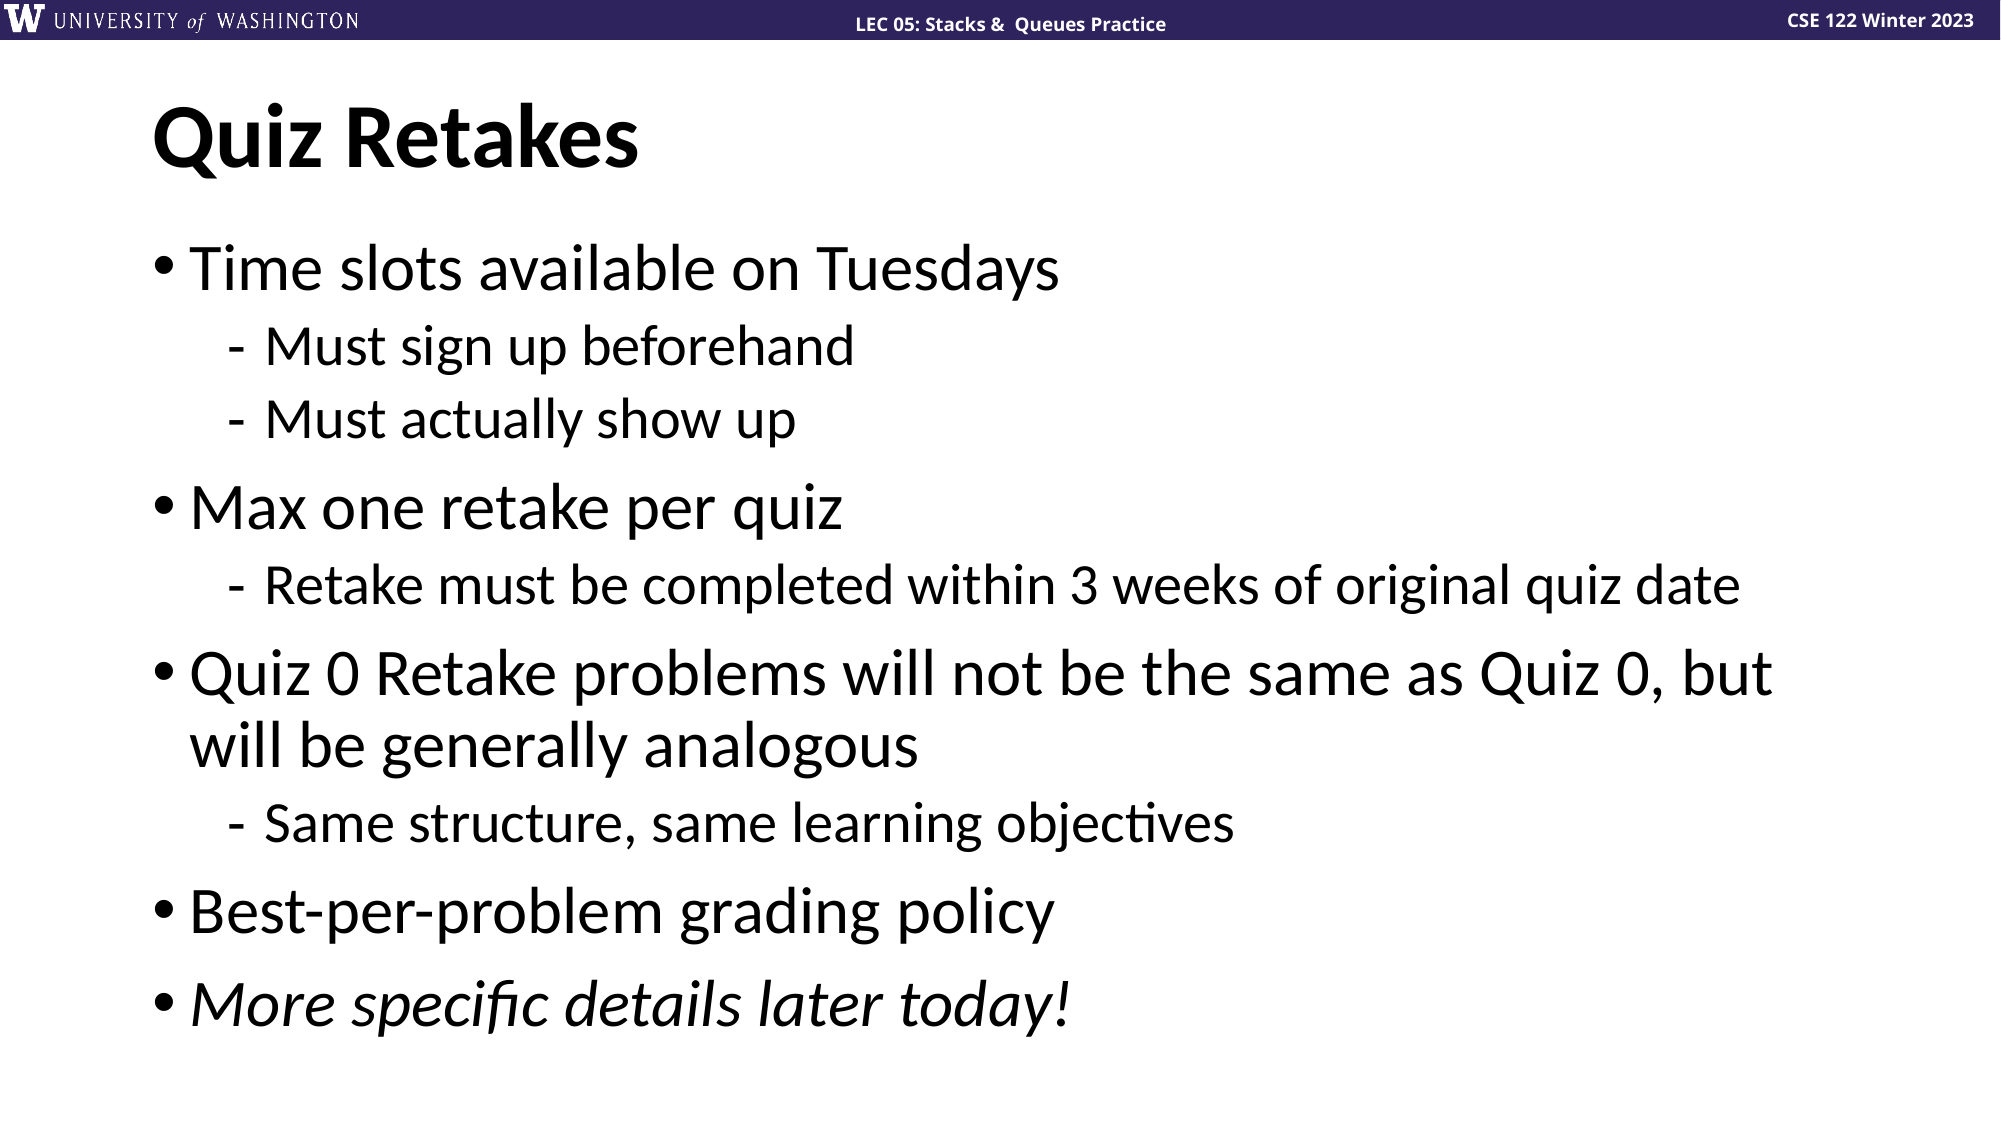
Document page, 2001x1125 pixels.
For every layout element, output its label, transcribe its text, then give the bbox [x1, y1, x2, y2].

list Time slots available on Tuesdays Must sign up beforehand Must actually show up Max one retake per quiz Retake must be completed within 3 weeks of original quiz date Quiz 0 Retake problems will not be the same as Quiz 0, but will be generally analogous Same structure, same learning objectives Best-per-problem grading policy More specific details later today! [137, 224, 1863, 1014]
title Quiz Retakes [137, 74, 1863, 200]
picture [4, 4, 358, 33]
